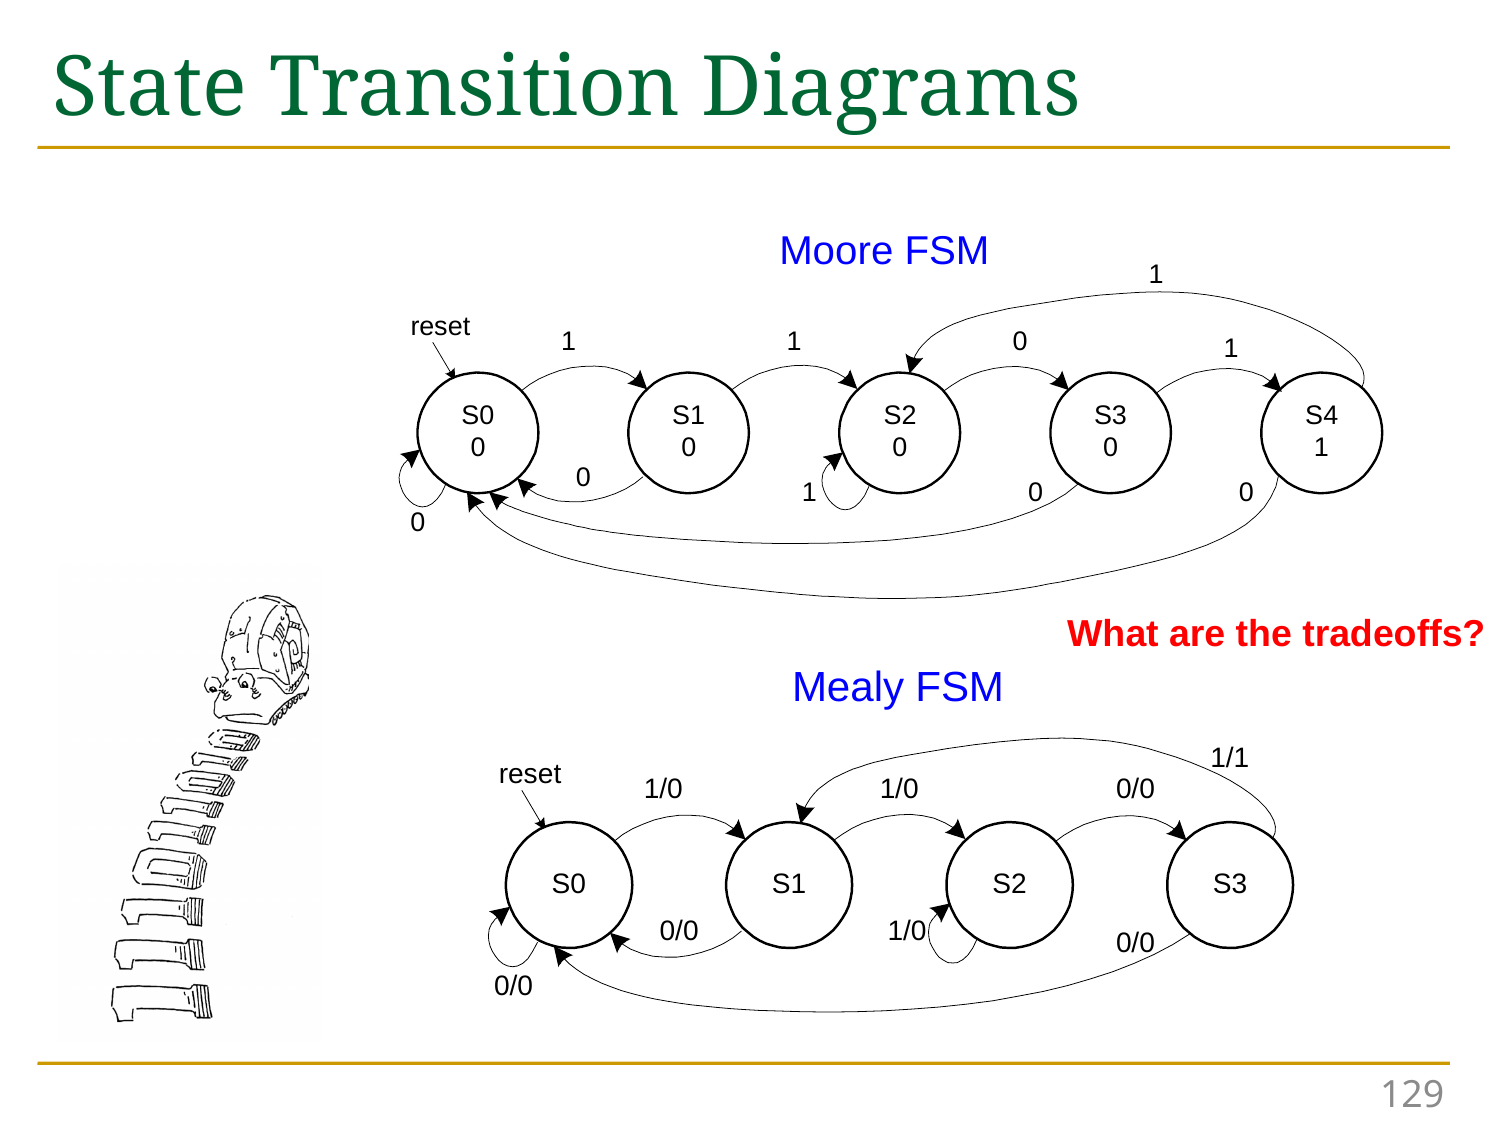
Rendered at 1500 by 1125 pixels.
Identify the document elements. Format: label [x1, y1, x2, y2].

picture [58, 563, 321, 1041]
title [37, 24, 1450, 200]
text_box [374, 218, 1500, 1037]
slide_number [1121, 1066, 1460, 1125]
